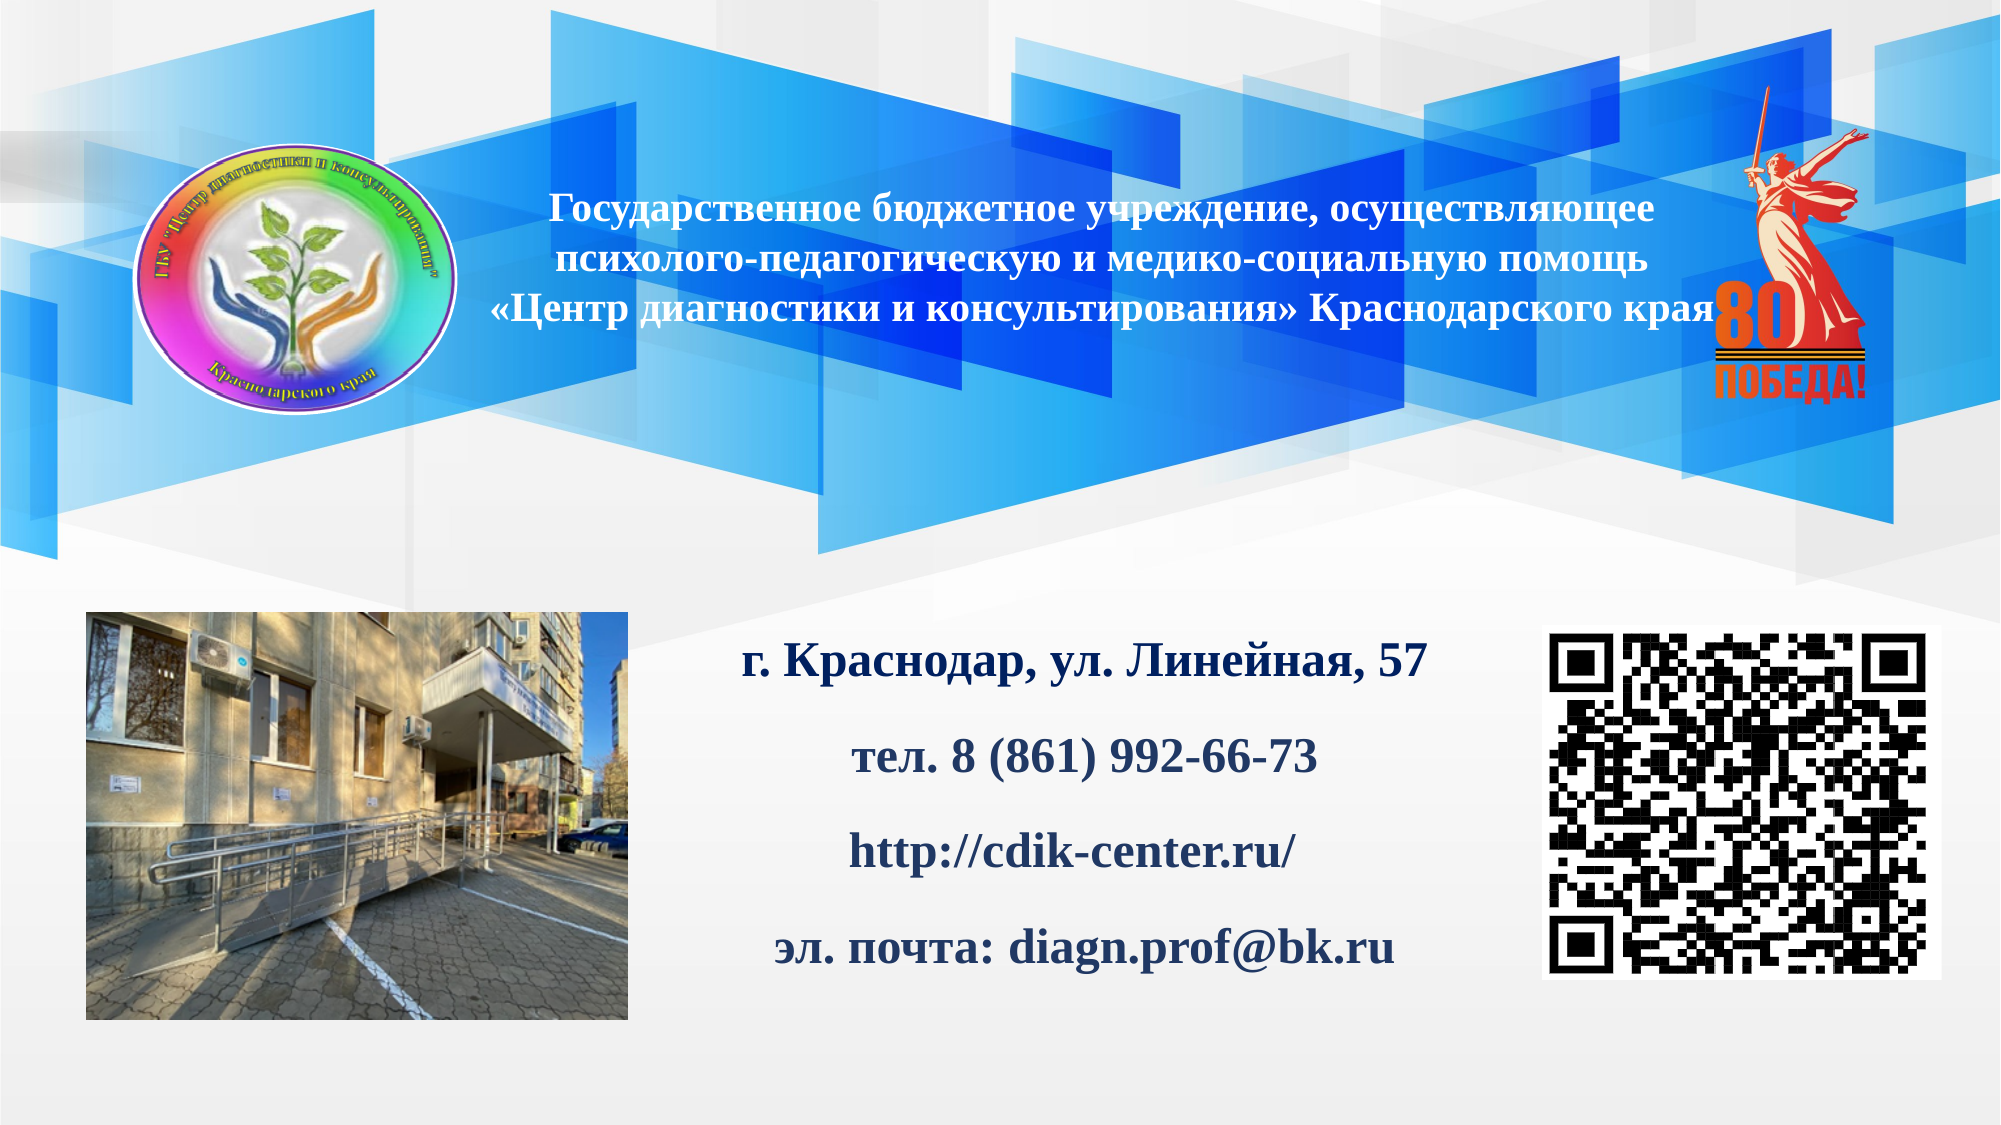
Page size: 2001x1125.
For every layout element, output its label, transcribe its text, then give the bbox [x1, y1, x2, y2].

text_box г. Краснодар, ул. Линейная, 57 тел. 8 (861) 992-66-73 http://cdik-center.ru/ эл. почта: diagn.prof@bk.ru [681, 625, 1489, 908]
picture [0, 0, 2001, 1125]
text_box Государственное бюджетное учреждение, осуществляющее психолого-педагогическую и медико-социальную помощь «Центр диагностики и консультирования» Краснодарского края [474, 172, 1730, 338]
